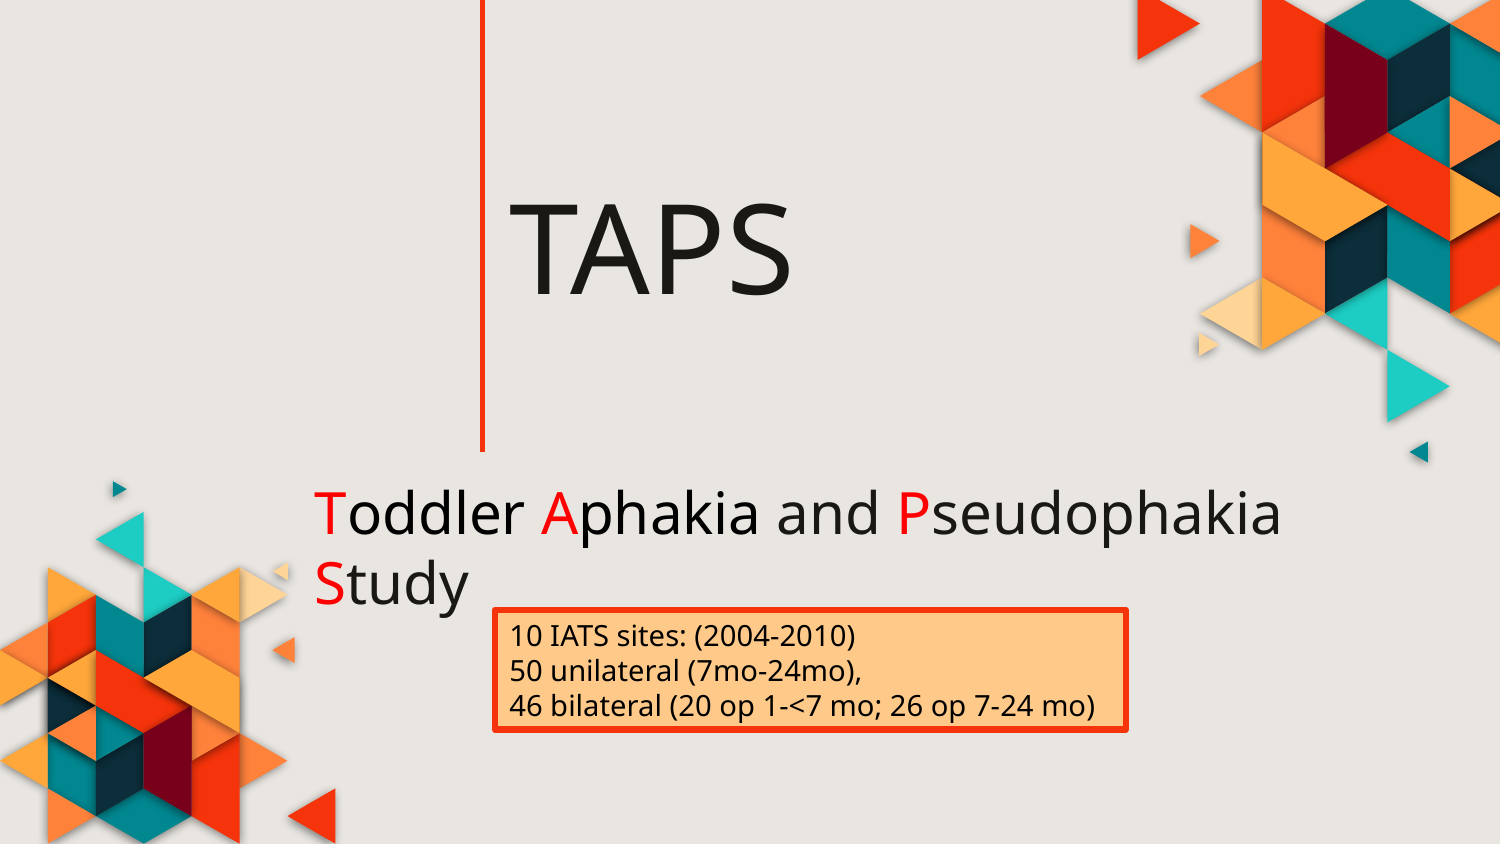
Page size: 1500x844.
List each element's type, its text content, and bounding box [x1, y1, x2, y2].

title TAPS [494, 184, 1150, 403]
text_box Toddler Aphakia and Pseudophakia Study [300, 468, 1462, 624]
text_box 10 IATS sites: (2004-2010) 50 unilateral (7mo-24mo), 46 bilateral (20 op 1-<7 mo; 26 op 7-24 mo) [494, 609, 1126, 730]
